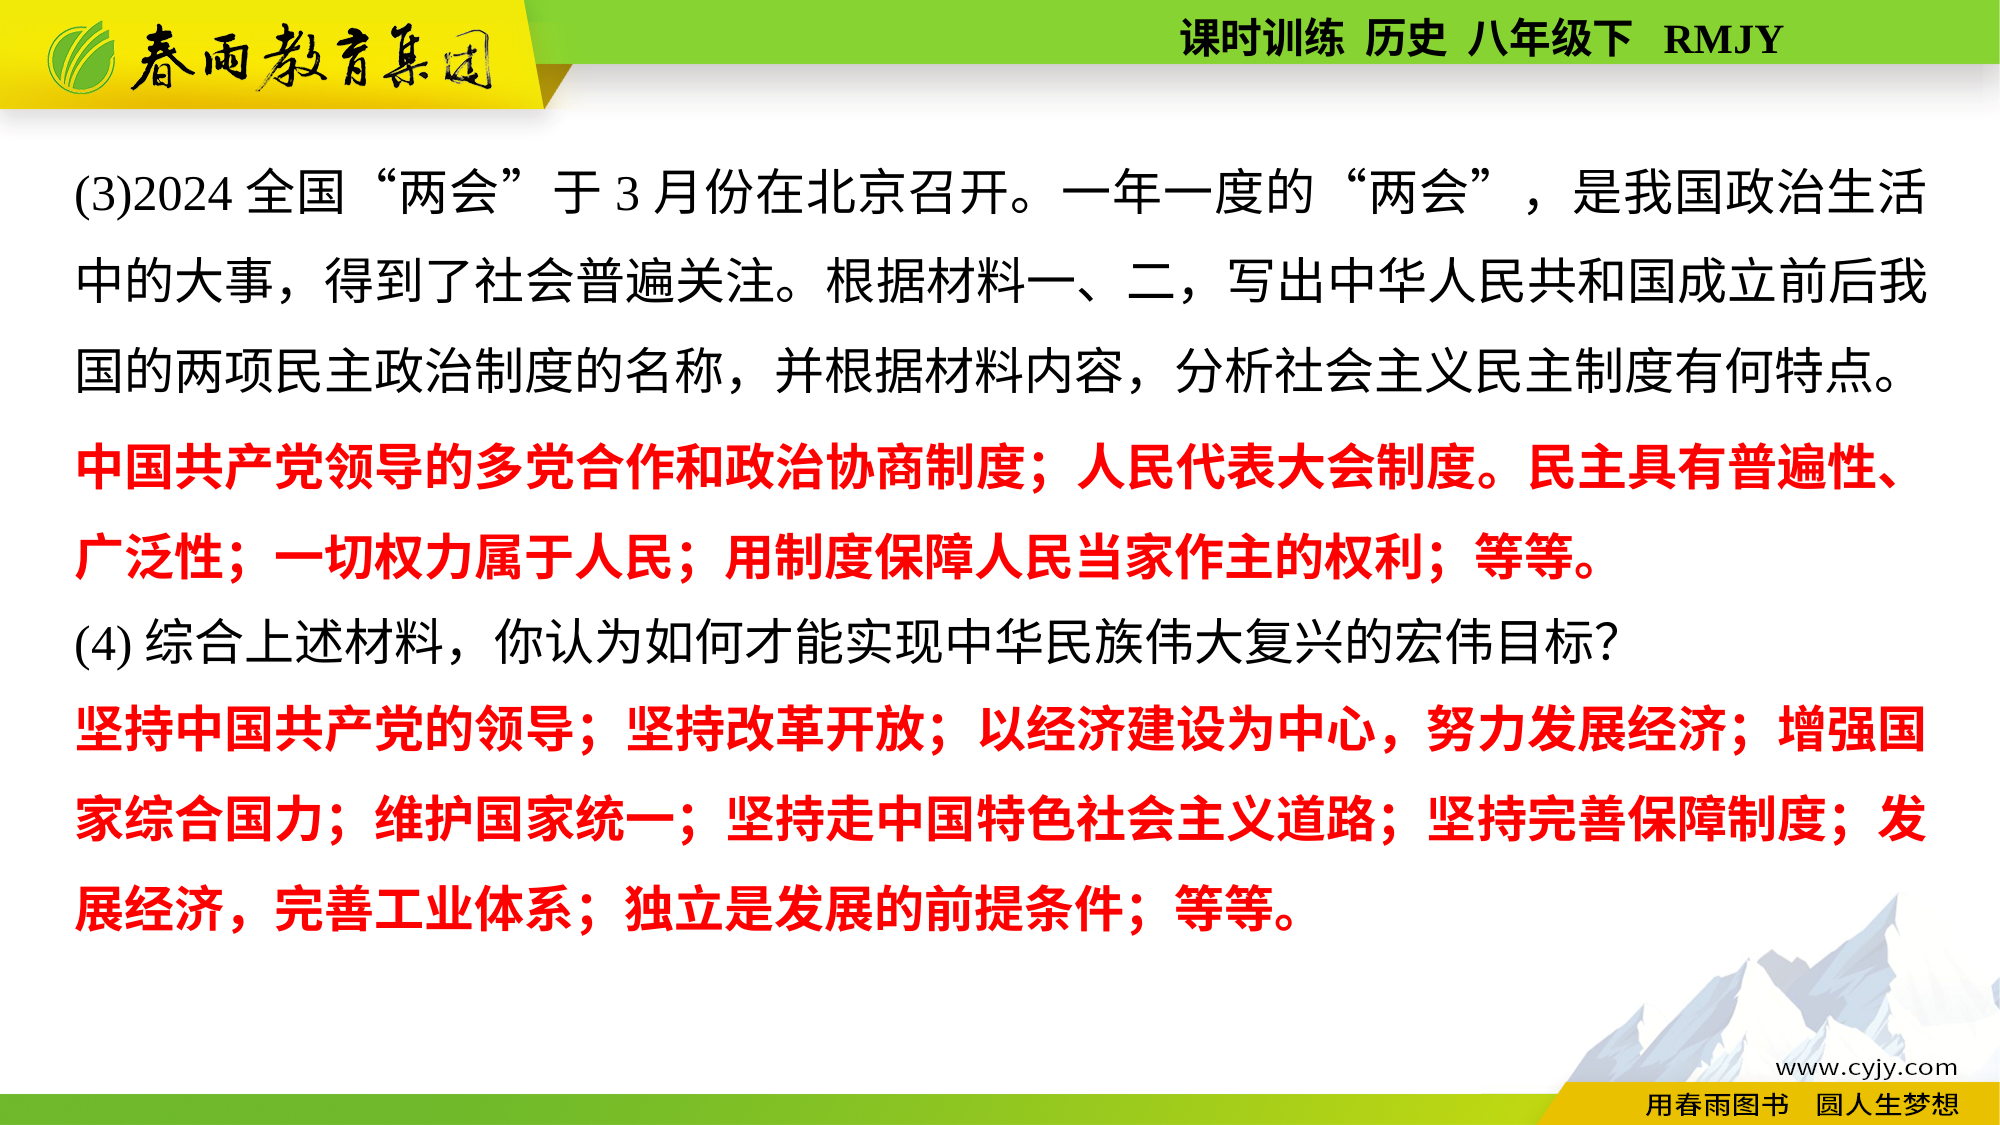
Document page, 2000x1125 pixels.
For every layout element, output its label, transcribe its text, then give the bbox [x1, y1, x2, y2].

picture [0, 0, 2000, 1125]
list (3)2024全国“两会”于3月份在北京召开。一年一度的“两会”，是我国政治生活中的大事，得到了社会普遍关注。根据材料一、二，写出中华人民共和国成立前后我国的两项民主政治制度的名称，并根据材料内容，分析社会主义民主制度有何特点。 (4)综合上述材料，你认为如何才能实现中华民族伟大复兴的宏伟目标？ [59, 593, 1944, 659]
list (3)2024全国“两会”于3月份在北京召开。一年一度的“两会”，是我国政治生活中的大事，得到了社会普遍关注。根据材料一、二，写出中华人民共和国成立前后我国的两项民主政治制度的名称，并根据材料内容，分析社会主义民主制度有何特点。 (4)综合上述材料，你认为如何才能实现中华民族伟大复兴的宏伟目标？ [59, 122, 1944, 397]
text_box 坚持中国共产党的领导；坚持改革开放；以经济建设为中心，努力发展经济；增强国家综合国力；维护国家统一；坚持走中国特色社会主义道路；坚持完善保障制度；发展经济，完善工业体系；独立是发展的前提条件；等等。 [59, 659, 1944, 945]
text_box 中国共产党领导的多党合作和政治协商制度；人民代表大会制度。民主具有普遍性、广泛性；一切权力属于人民；用制度保障人民当家作主的权利；等等。 [59, 397, 1944, 593]
